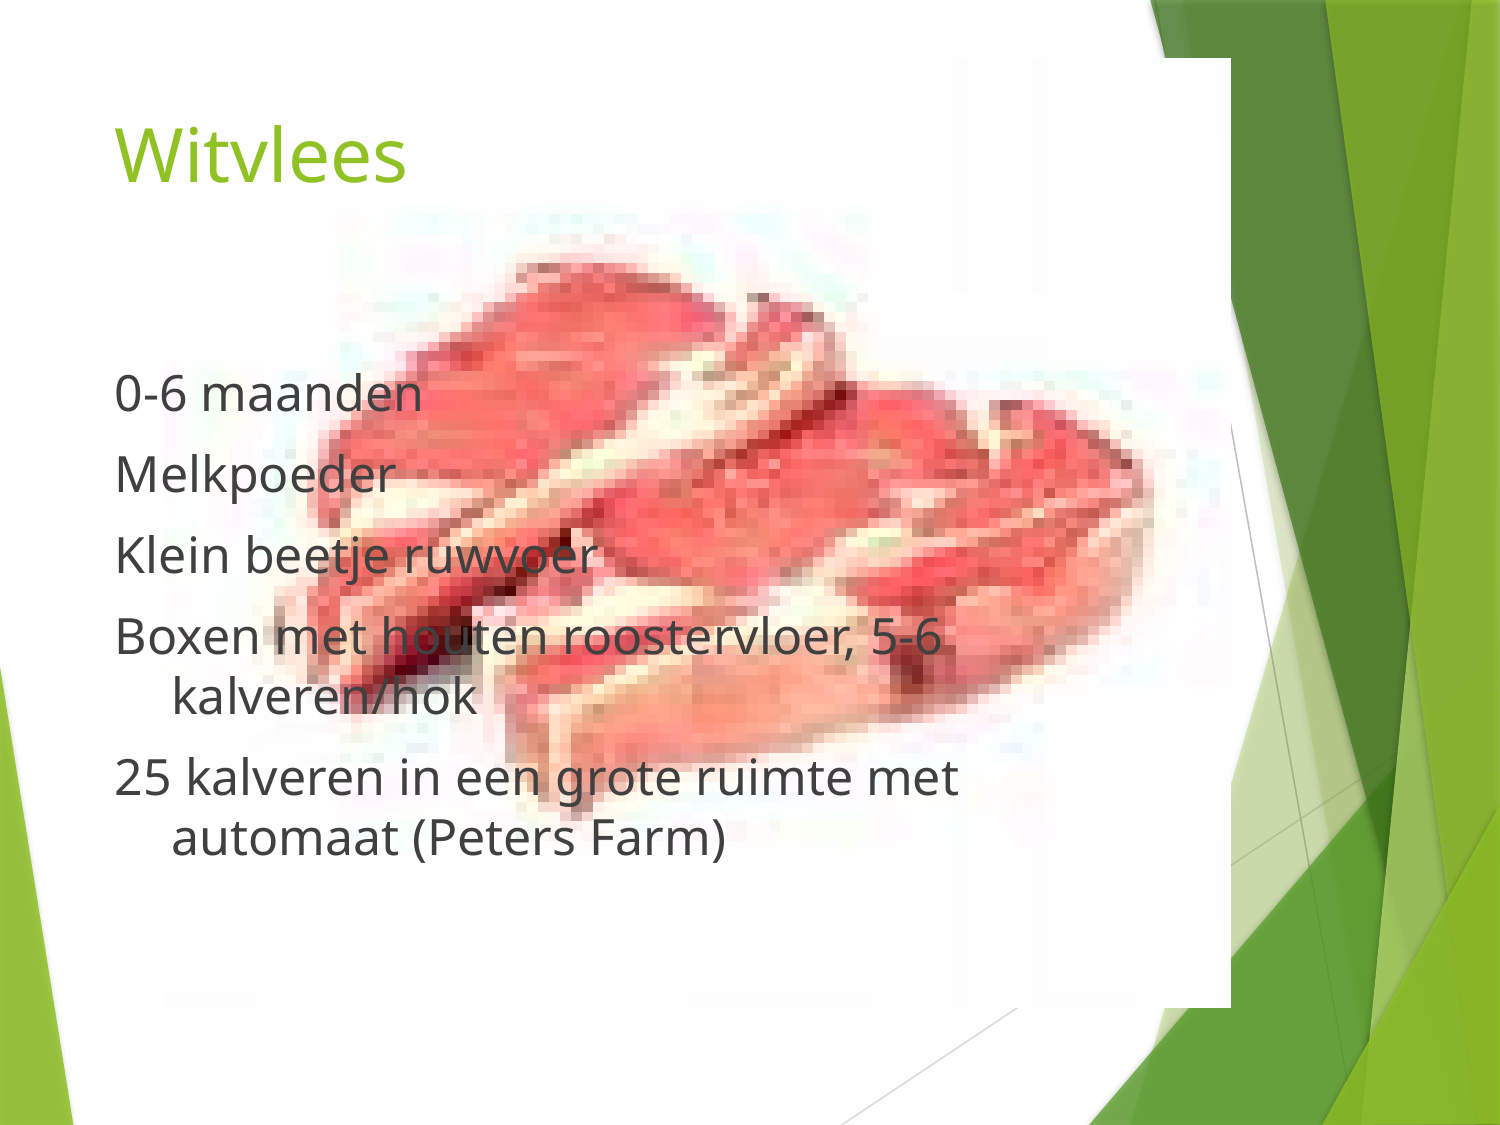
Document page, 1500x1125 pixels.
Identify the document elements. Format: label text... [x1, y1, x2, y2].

list 0-6 maanden Melkpoeder Klein beetje ruwvoer Boxen met houten roostervloer, 5-6 kalveren/hok 25 kalveren in een grote ruimte met automaat (Peters Farm) [99, 354, 158, 992]
title Witvlees [99, 99, 158, 317]
picture [163, 58, 1231, 1009]
